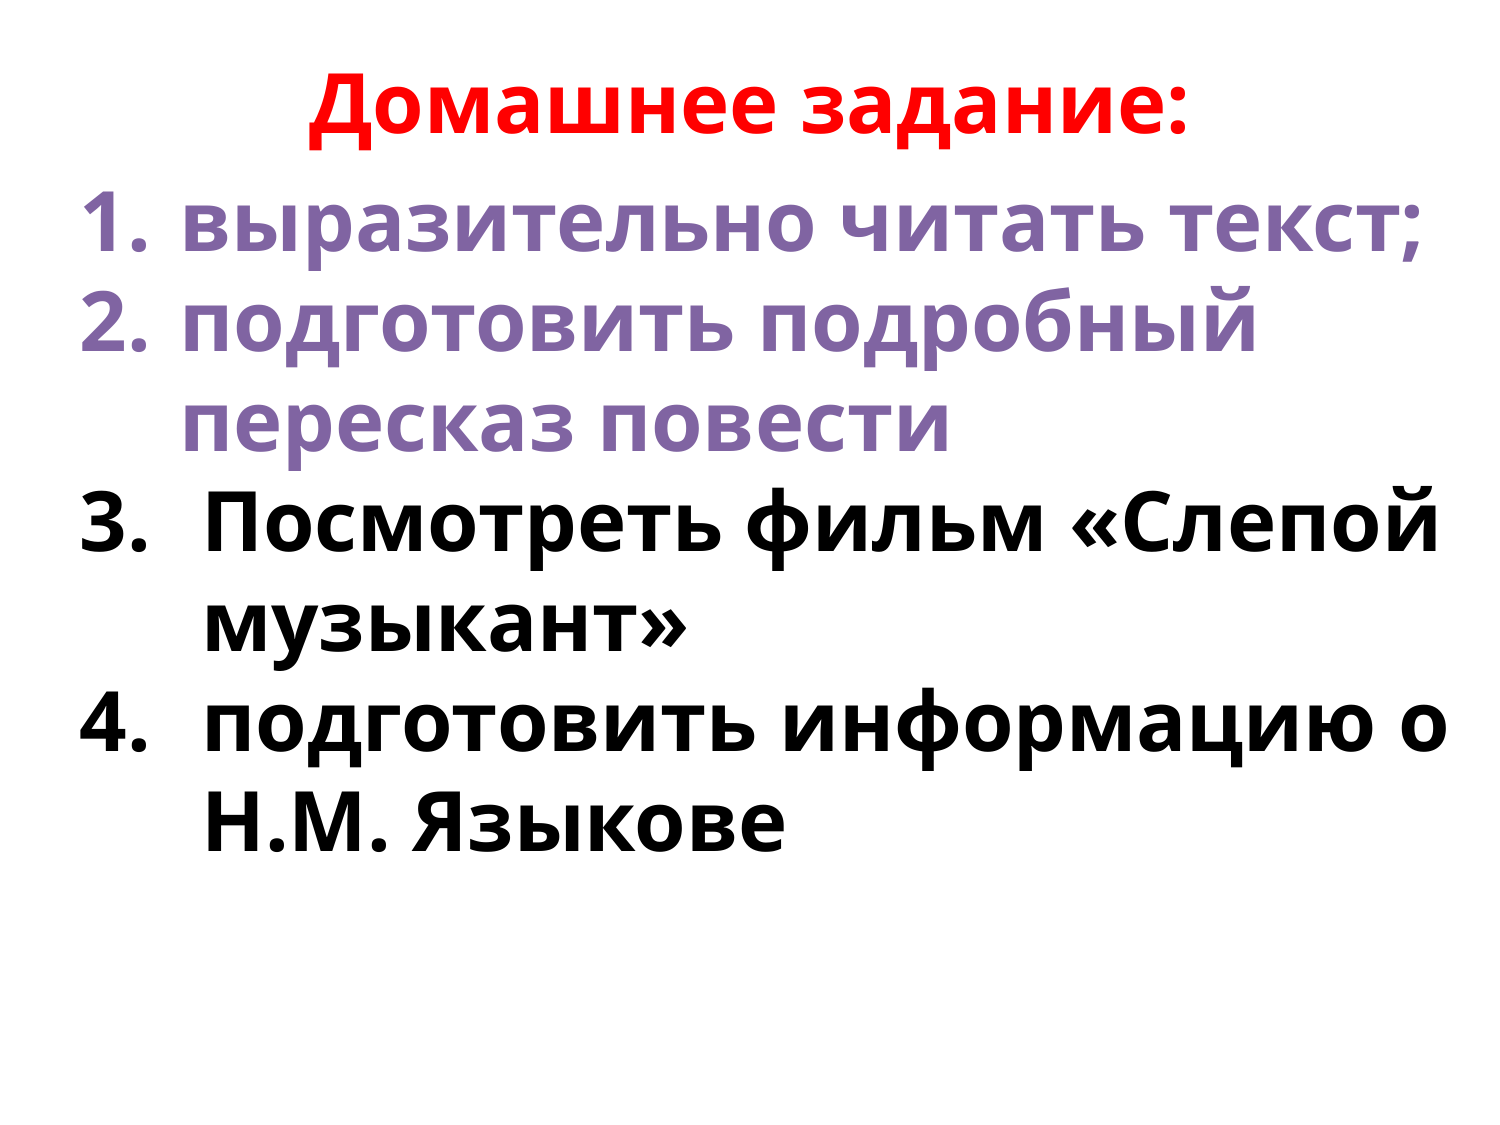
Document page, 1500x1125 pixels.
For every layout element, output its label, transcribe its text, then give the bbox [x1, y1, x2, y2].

text_box Домашнее задание: [112, 42, 1388, 158]
text_box выразительно читать текст; подготовить подробный пересказ повести Посмотреть фильм «Слепой музыкант» подготовить информацию о Н.М. Языкове [64, 160, 1471, 876]
